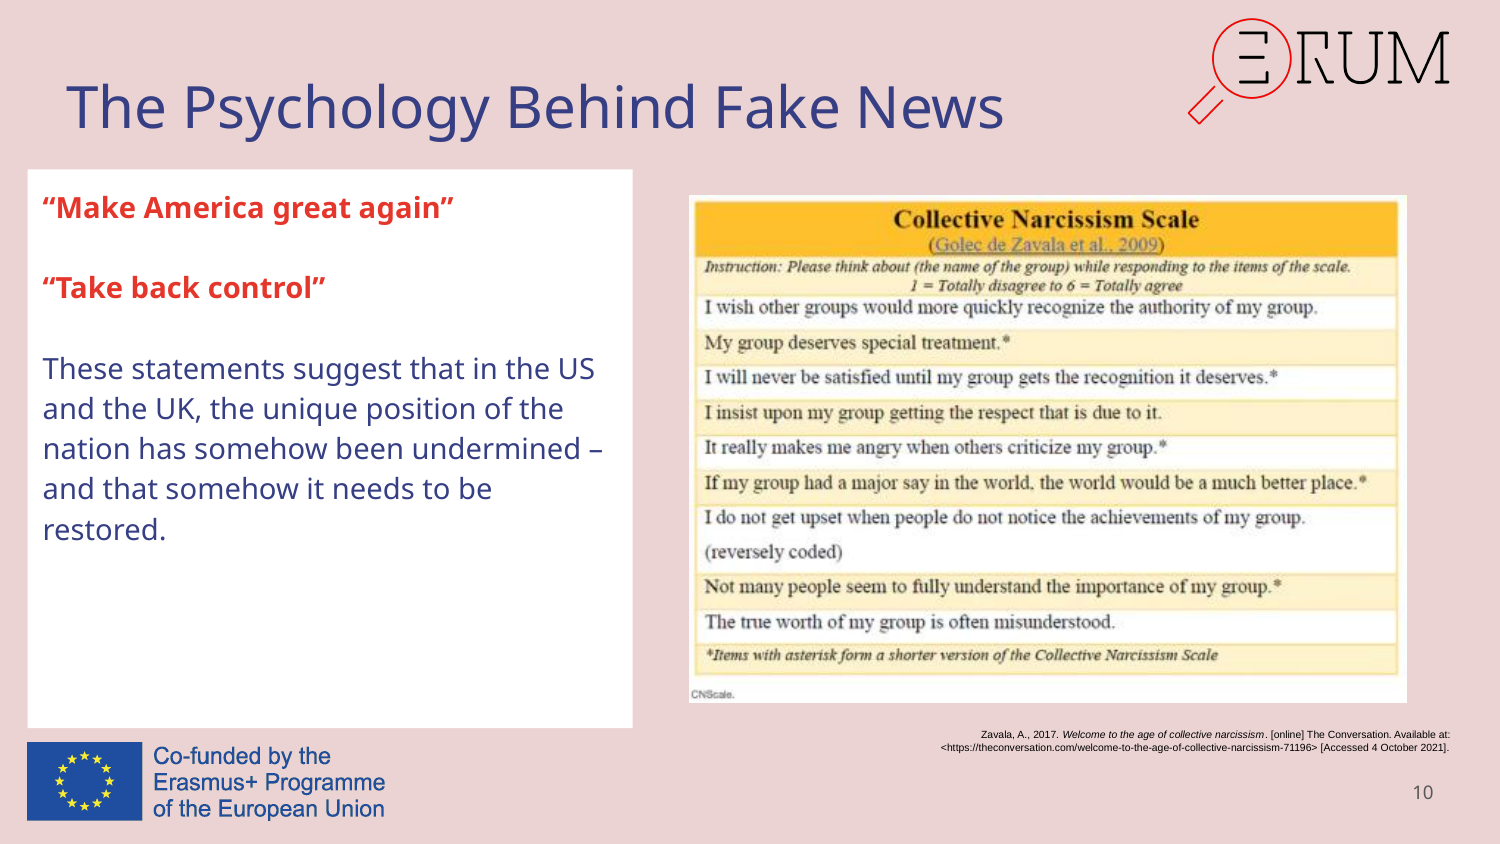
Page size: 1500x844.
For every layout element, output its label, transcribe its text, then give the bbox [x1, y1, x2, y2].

picture [688, 194, 1407, 703]
slide_number 10 [1358, 766, 1449, 826]
picture [1136, 0, 1500, 137]
title The Psychology Behind Fake News [51, 55, 1168, 150]
list “Make America great again” “Take back control” These statements suggest that in the US and the UK, the unique position of the nation has somehow been undermined – and that somehow it needs to be restored. [27, 169, 633, 729]
picture [27, 742, 385, 821]
text_box Zavala, A., 2017. Welcome to the age of collective narcissism. [online] The Conversation. Available at: <https://theconversation.com/welcome-to-the-age-of-collective-narcissism-71196> [Accessed 4 October 2021]. [800, 715, 1467, 766]
